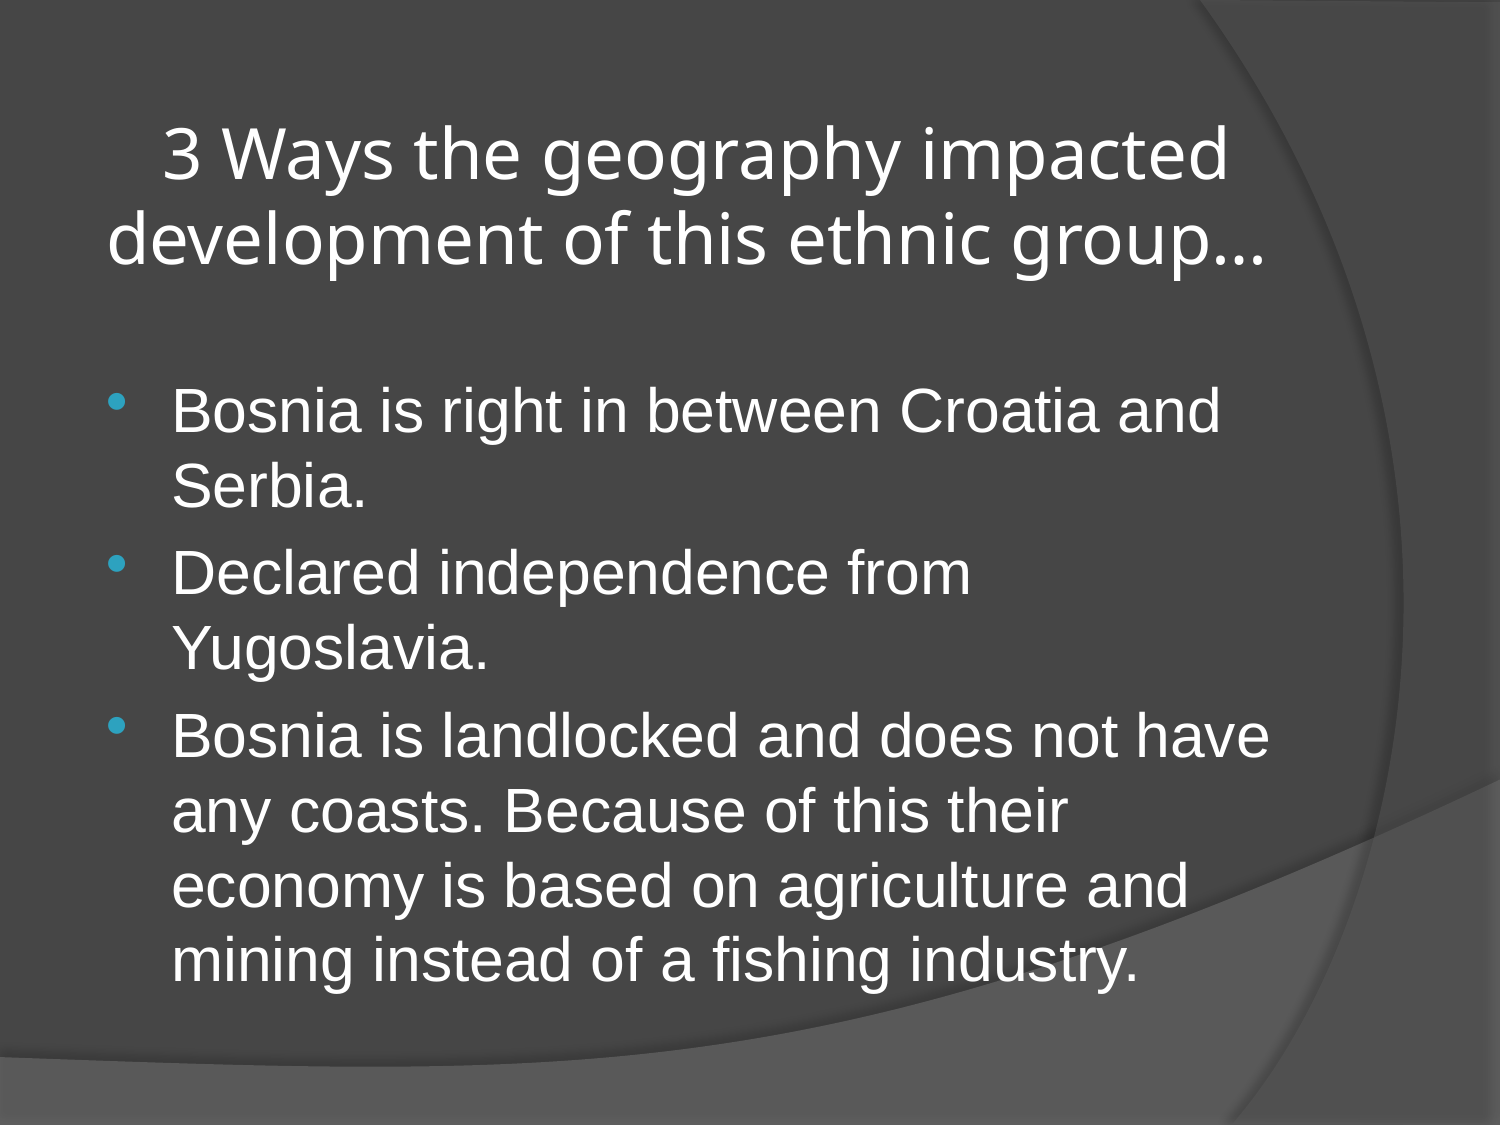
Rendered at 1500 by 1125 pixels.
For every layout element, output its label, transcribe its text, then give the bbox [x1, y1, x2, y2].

list Bosnia is right in between Croatia and Serbia. Declared independence from Yugoslavia. Bosnia is landlocked and does not have any coasts. Because of this their economy is based on agriculture and mining instead of a fishing industry. [87, 362, 1313, 1055]
title 3 Ways the geography impacted development of this ethnic group… [75, 99, 1300, 288]
